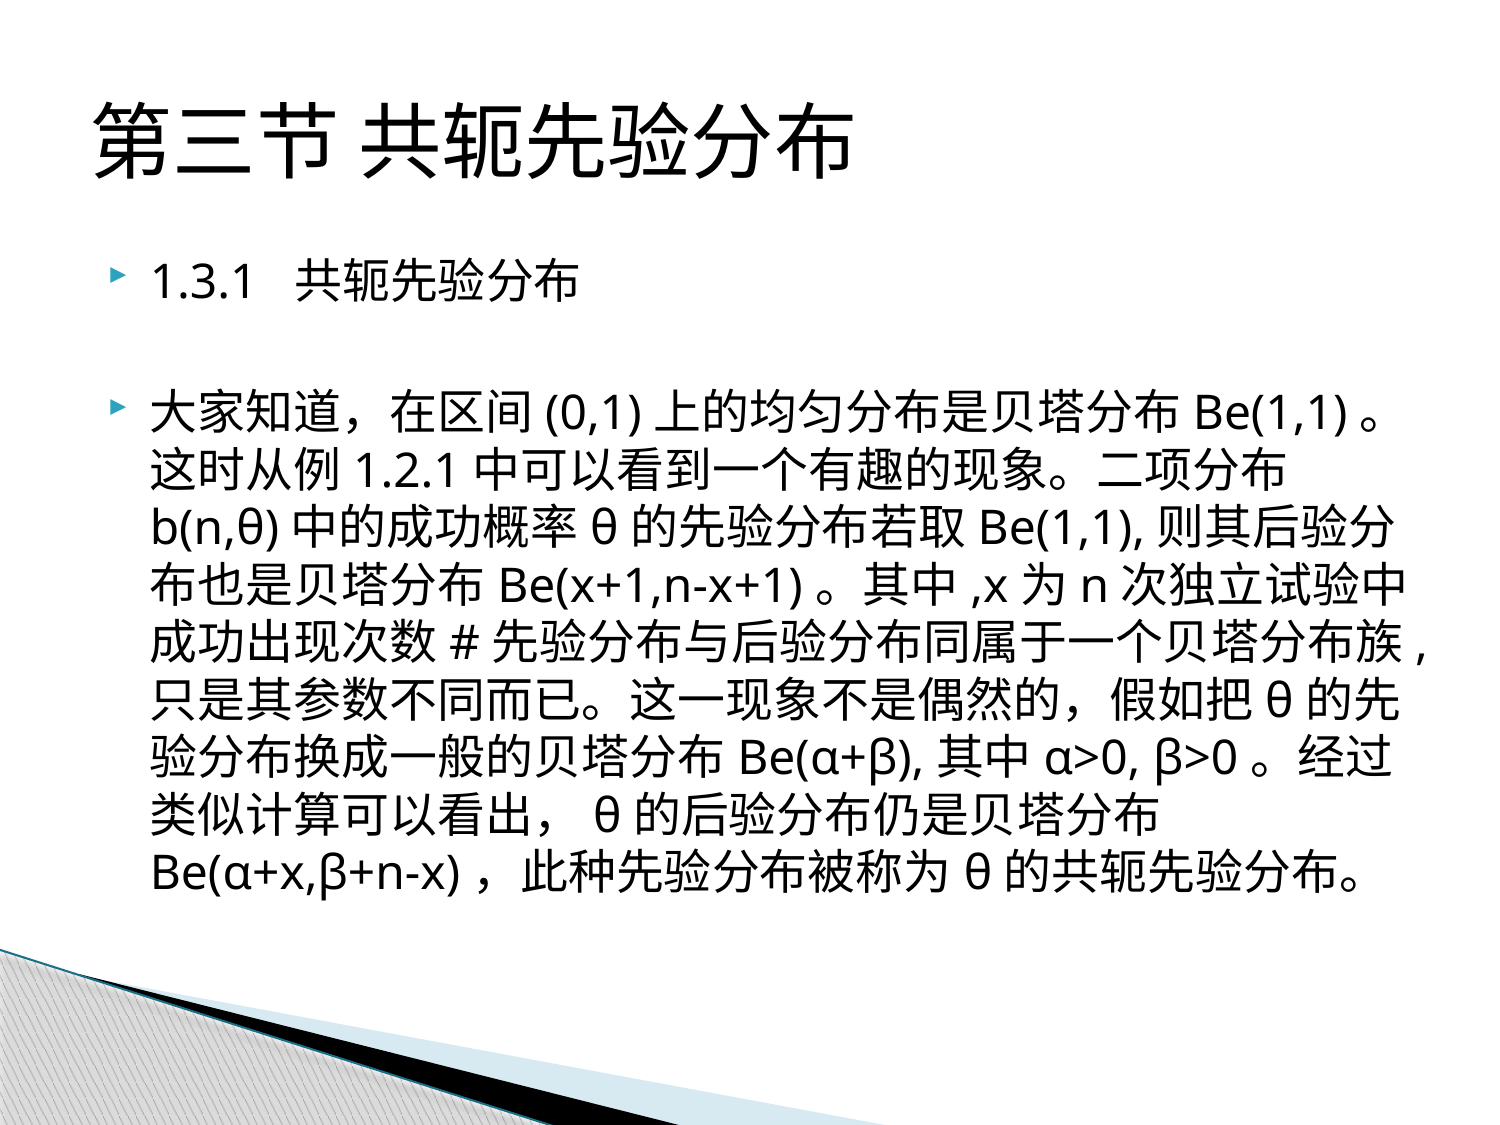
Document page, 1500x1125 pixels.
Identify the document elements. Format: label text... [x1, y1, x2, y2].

list 1.3.1 共轭先验分布 大家知道，在区间(0,1)上的均匀分布是贝塔分布Be(1,1)。这时从例1.2.1中可以看到一个有趣的现象。二项分布b(n,θ)中的成功概率θ的先验分布若取Be(1,1),则其后验分布也是贝塔分布Be(x+1,n-x+1)。其中,x为n次独立试验中成功出现次数#先验分布与后验分布同属于一个贝塔分布族,只是其参数不同而已。这一现象不是偶然的，假如把θ的先验分布换成一般的贝塔分布Be(α+β),其中α>0, β>0。经过类似计算可以看出，θ的后验分布仍是贝塔分布Be(α+x,β+n-x)，此种先验分布被称为θ的共轭先验分布。 [75, 243, 1425, 986]
title 第三节 共轭先验分布 [75, 45, 1425, 233]
